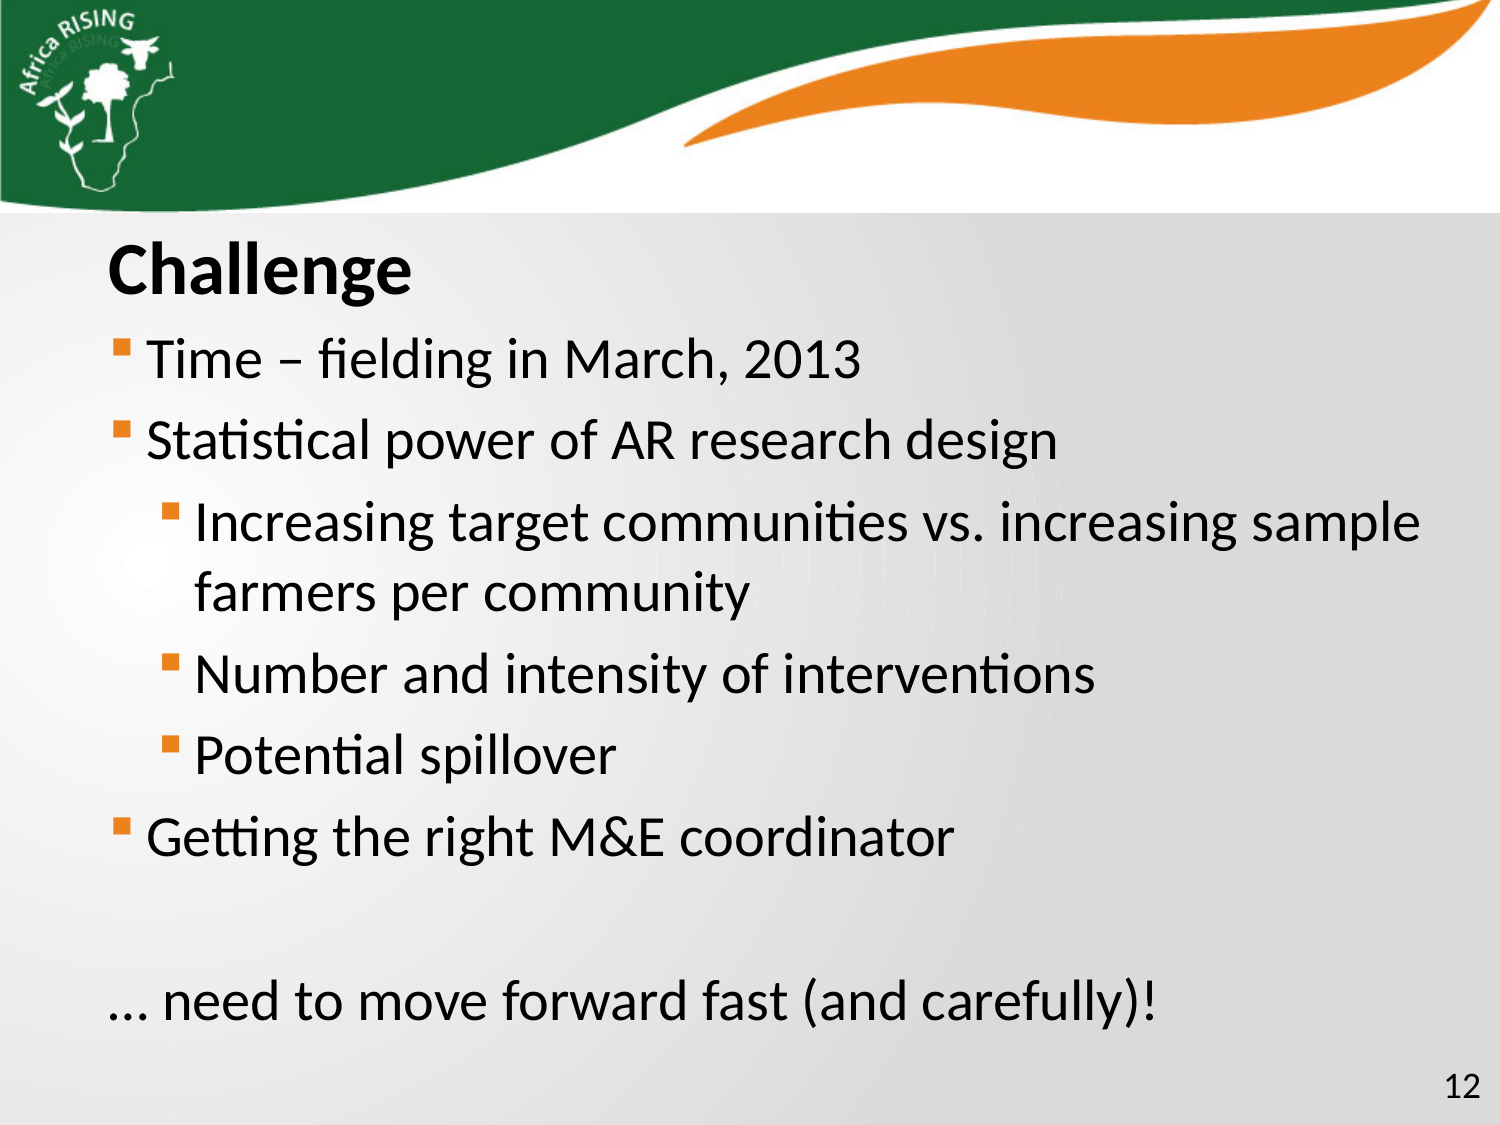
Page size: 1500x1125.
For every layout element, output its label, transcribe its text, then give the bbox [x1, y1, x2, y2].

list Time – fielding in March, 2013 Statistical power of AR research design Increasing target communities vs. increasing sample farmers per community Number and intensity of interventions Potential spillover Getting the right M&E coordinator … need to move forward fast (and carefully)! [75, 312, 1463, 1100]
picture [0, 0, 1500, 213]
slide_number 12 [1424, 1049, 1500, 1116]
text_box Challenge [75, 212, 1325, 313]
